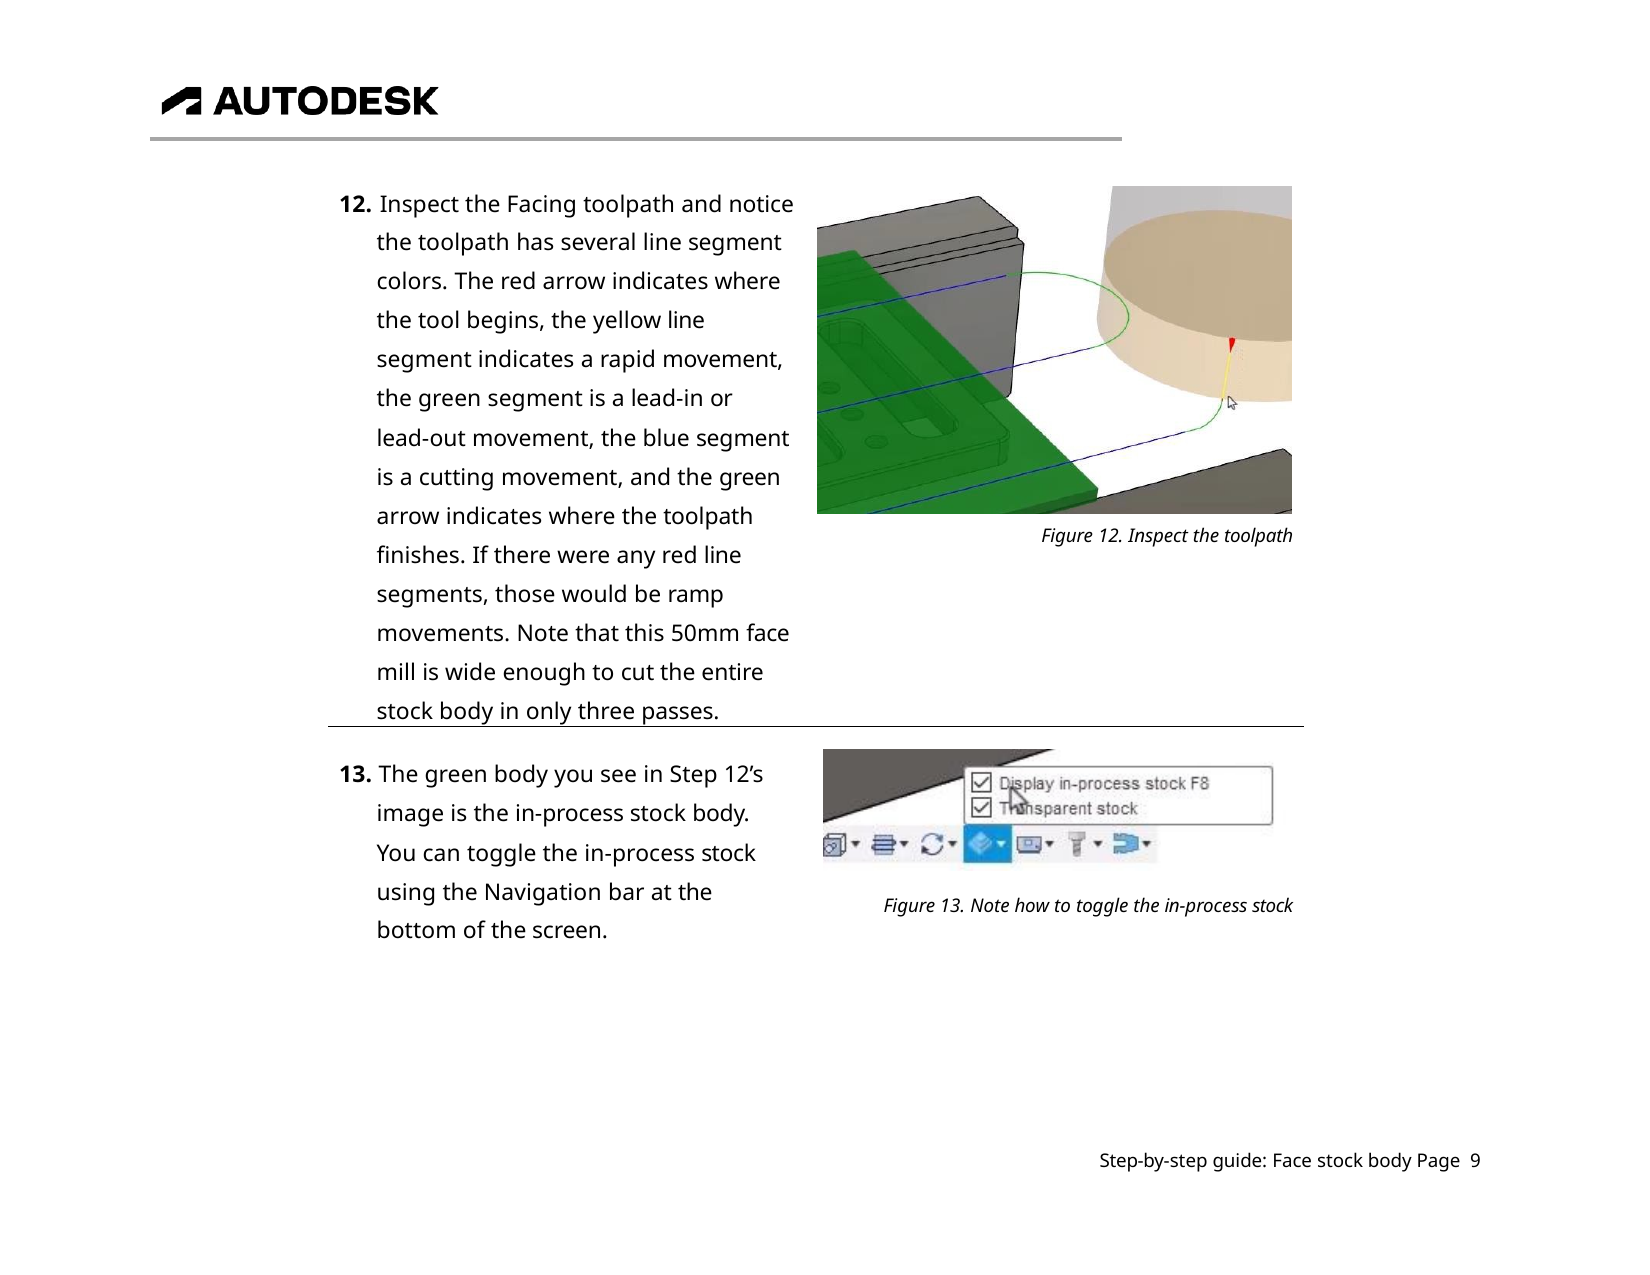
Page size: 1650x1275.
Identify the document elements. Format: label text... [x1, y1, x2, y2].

table_header Figure 12. Inspect the toolpath [806, 187, 1304, 726]
table_cell 13. The green body you see in Step 12’s image is the in-process stock body. You can toggle the in-process stock using the Navigation bar at the bottom of the screen. [328, 727, 806, 946]
table_header 12. Inspect the Facing toolpath and notice the toolpath has several line segment colors. The red arrow indicates where the tool begins, the yellow line segment indicates a rapid movement, the green segment is a lead-in or lead-out movement, the blue segment is a cutting movement, and the green arrow indicates where the toolpath finishes. If there were any red line segments, those would be ramp movements. Note that this 50mm face mill is wide enough to cut the entire stock body in only three passes. [328, 187, 806, 726]
picture [161, 86, 439, 115]
slide_number Step-by-step guide: Face stock body Page 10 [1097, 1145, 1509, 1275]
picture [817, 186, 1293, 514]
picture [822, 748, 1286, 872]
table_cell Figure 13. Note how to toggle the in-process stock [806, 727, 1304, 946]
